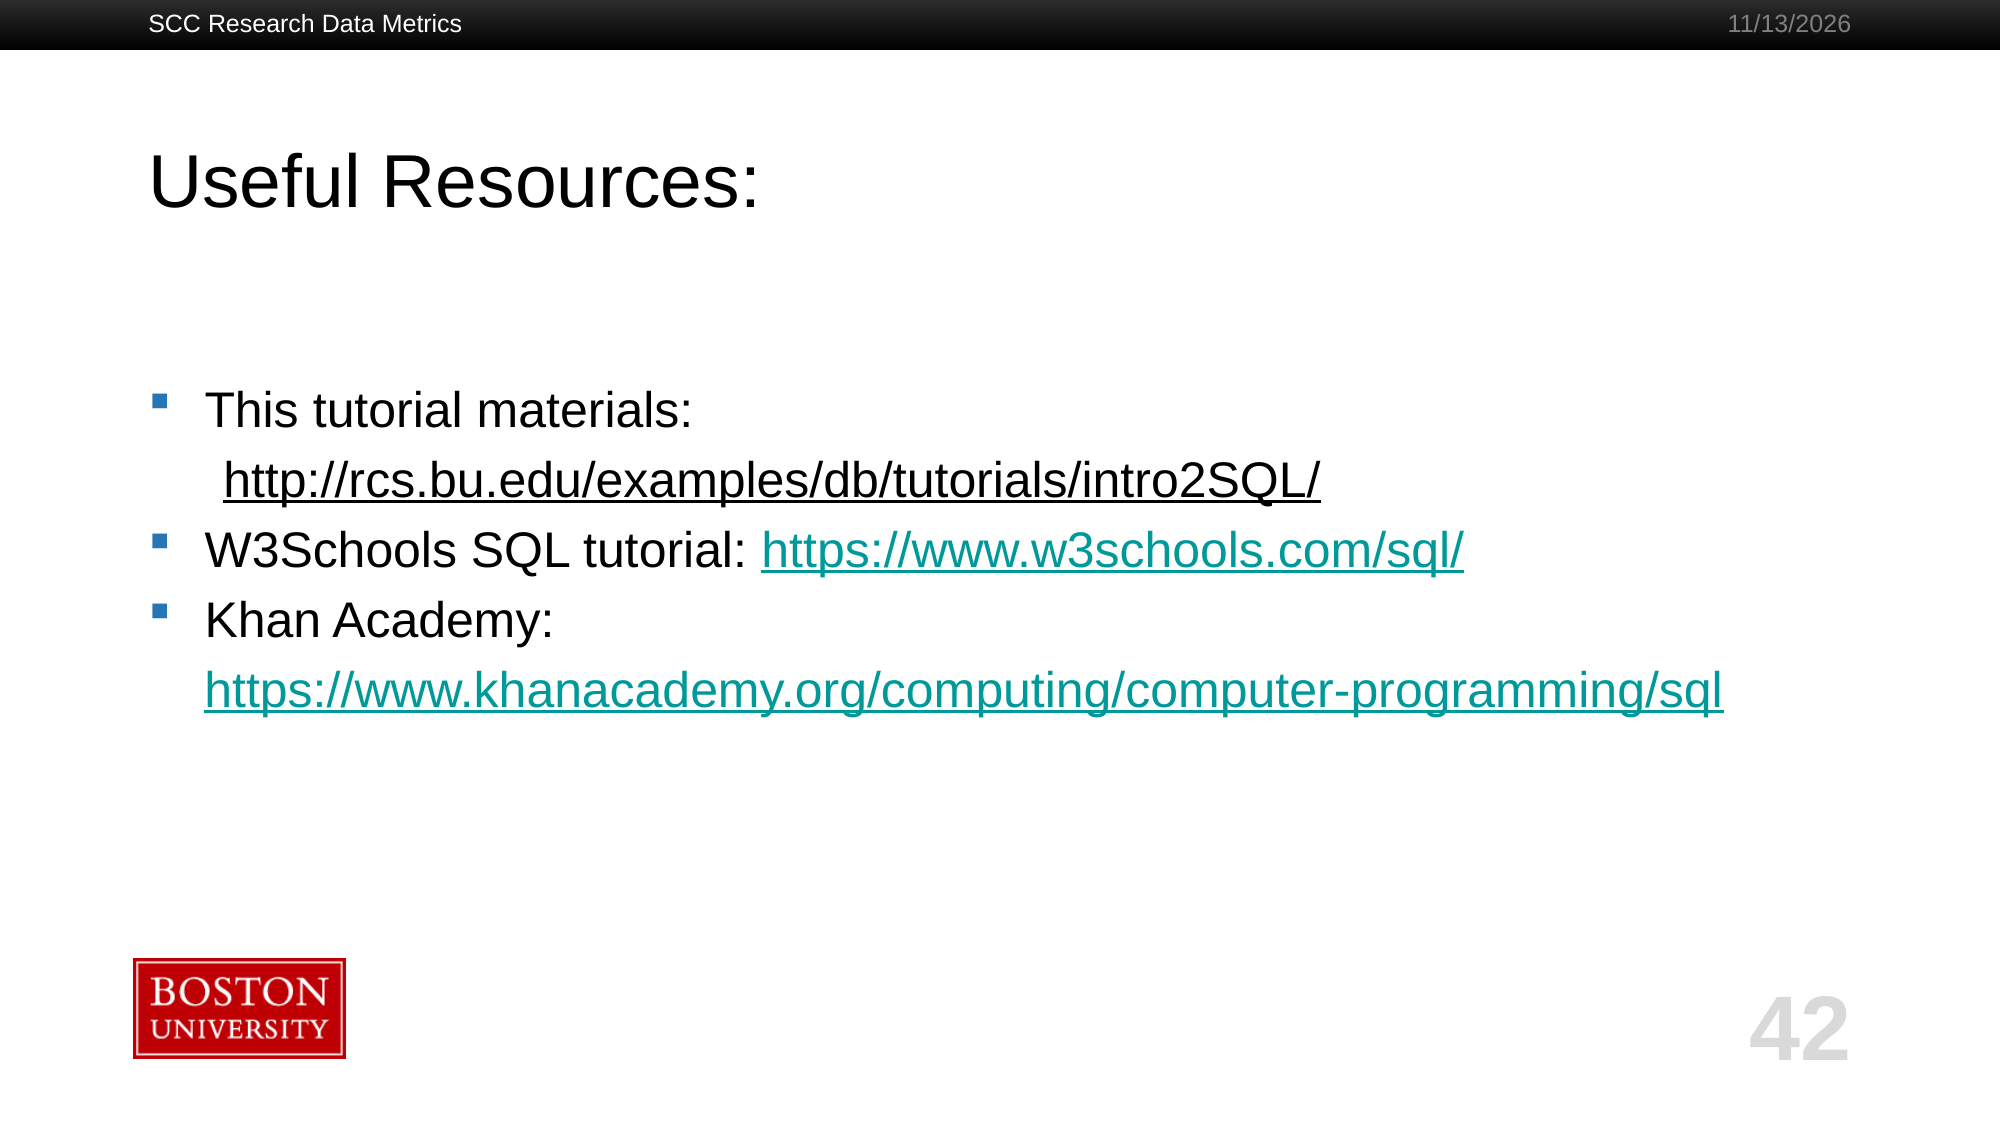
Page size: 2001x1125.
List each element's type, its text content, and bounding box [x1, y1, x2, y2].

list This tutorial materials: http://rcs.bu.edu/examples/db/tutorials/intro2SQL/ W3Schools SQL tutorial: https://www.w3schools.com/sql/ Khan Academy: https://www.khanacademy.org/computing/computer-programming/sql [133, 299, 1867, 938]
picture [133, 958, 346, 1059]
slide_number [1449, 0, 1867, 51]
footer SCC Research Data Metrics [133, 0, 1251, 51]
slide_number 42 [1549, 968, 1867, 1082]
title Useful Resources: [133, 125, 1867, 238]
